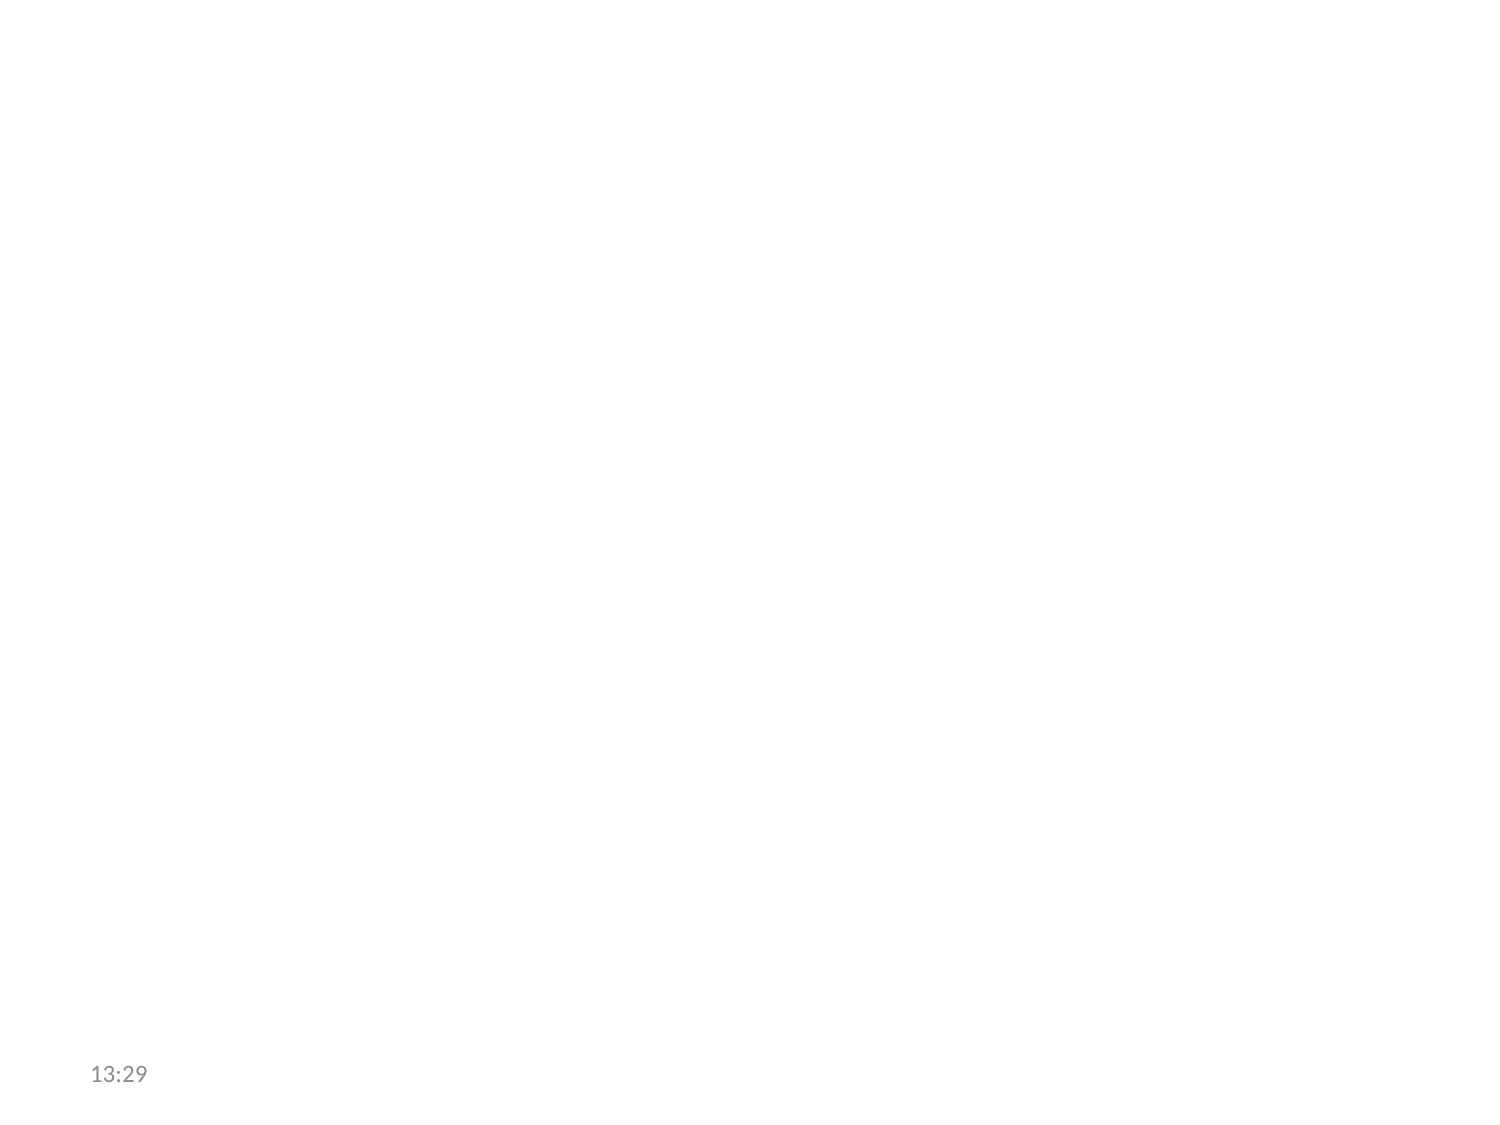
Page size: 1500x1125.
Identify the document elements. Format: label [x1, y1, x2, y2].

slide_number [75, 1042, 425, 1103]
